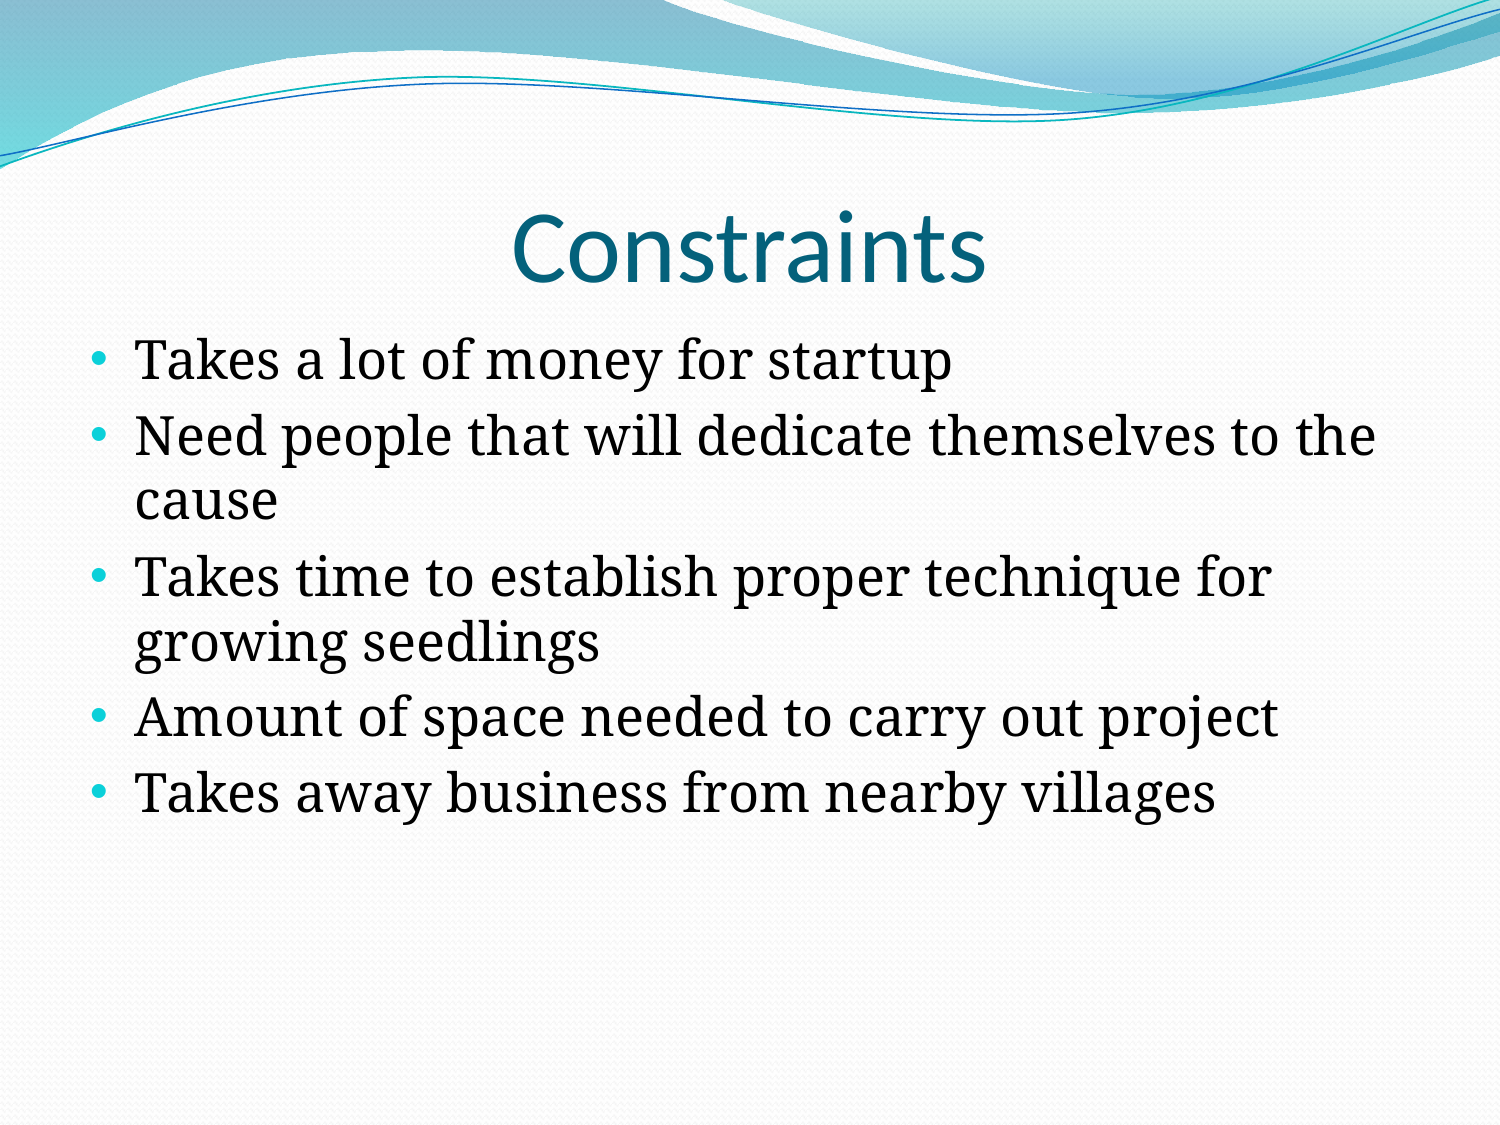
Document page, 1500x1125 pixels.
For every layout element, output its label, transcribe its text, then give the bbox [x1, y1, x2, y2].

list Takes a lot of money for startup Need people that will dedicate themselves to the cause Takes time to establish proper technique for growing seedlings Amount of space needed to carry out project Takes away business from nearby villages [75, 317, 1425, 1038]
title Constraints [75, 115, 1425, 303]
